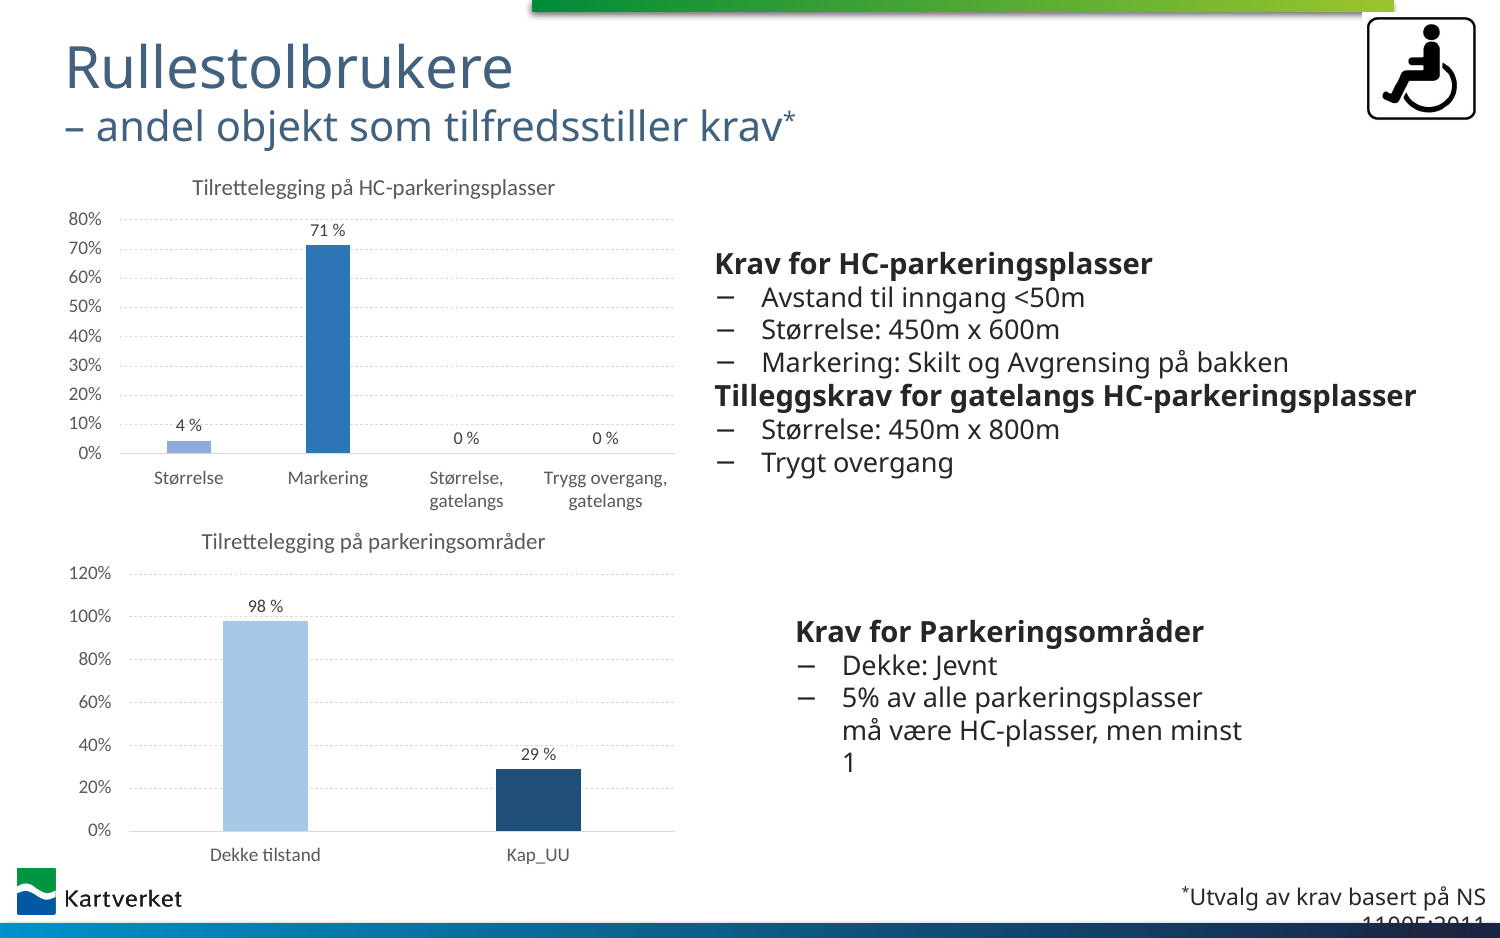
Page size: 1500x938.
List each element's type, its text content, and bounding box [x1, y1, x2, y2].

picture [1362, 12, 1481, 126]
text_box Krav for HC-parkeringsplasser Avstand til inngang <50m Størrelse: 450m x 600m Markering: Skilt og Avgrensing på bakken Tilleggskrav for gatelangs HC-parkeringsplasser Størrelse: 450m x 800m Trygt overgang [699, 237, 1433, 485]
picture [62, 166, 686, 519]
text_box *Utvalg av krav basert på NS 11005:2011 [1068, 873, 1500, 938]
picture [62, 520, 686, 874]
text_box Krav for Parkeringsområder Dekke: Jevnt 5% av alle parkeringsplasser må være HC-plasser, men minst 1 [780, 605, 1261, 786]
text_box Rullestolbrukere – andel objekt som tilfredsstiller krav* [49, 25, 1431, 158]
